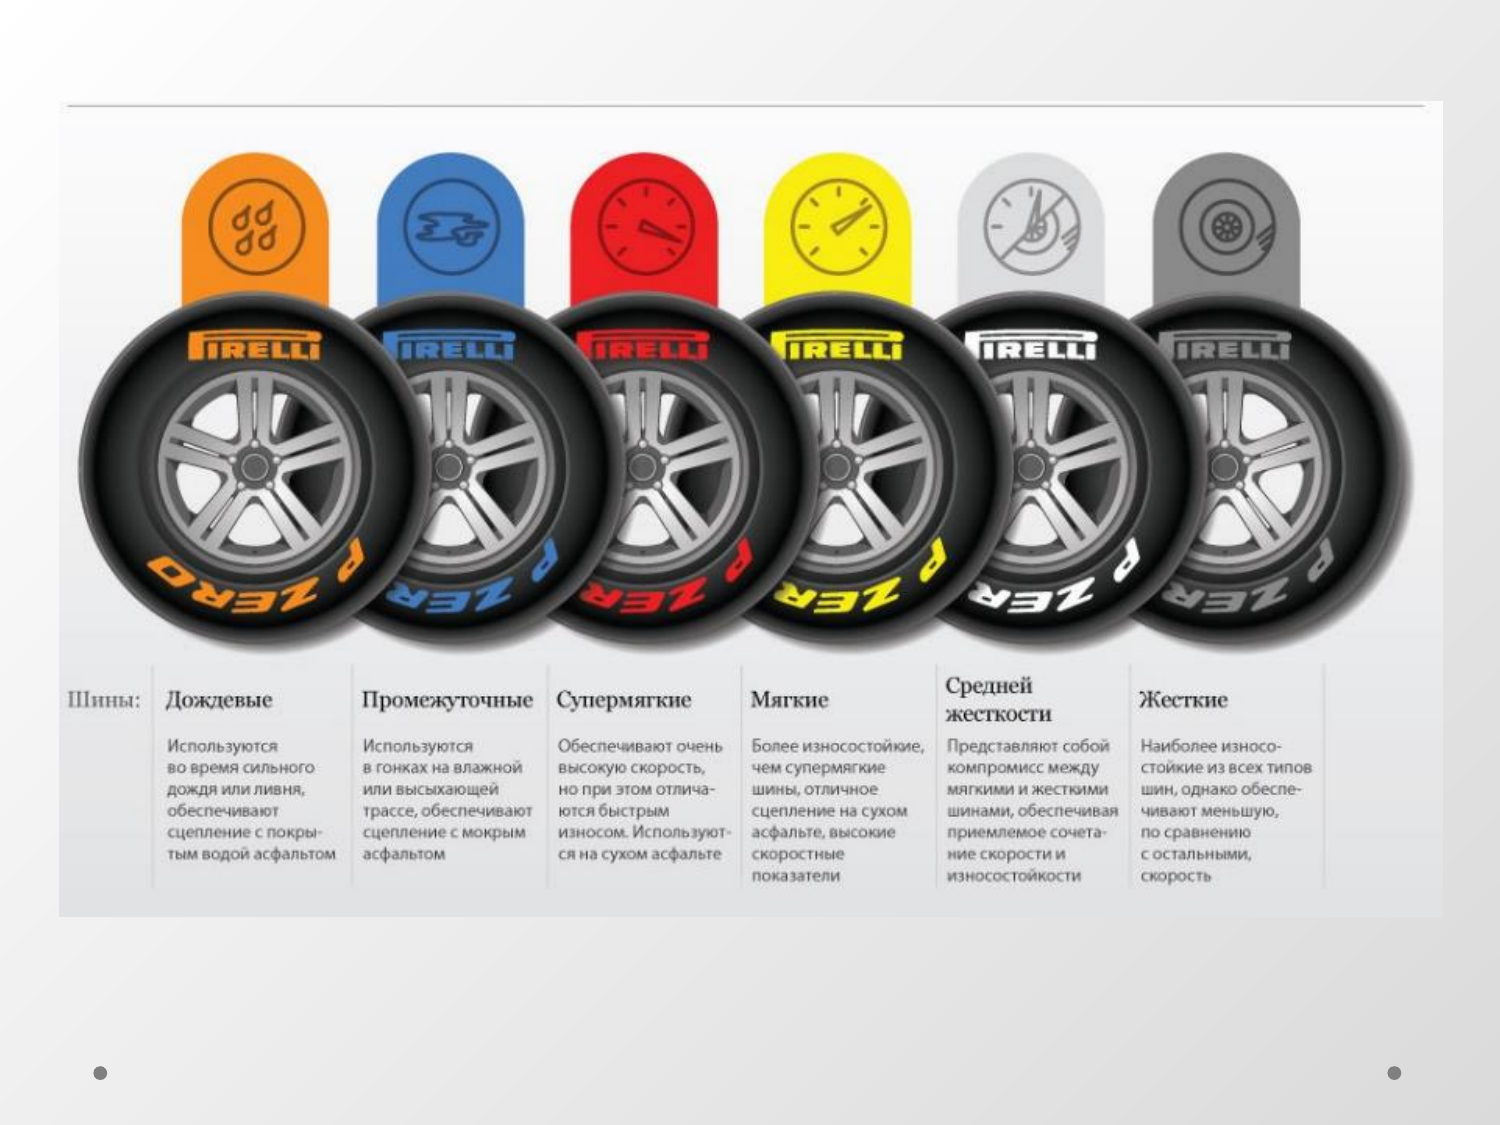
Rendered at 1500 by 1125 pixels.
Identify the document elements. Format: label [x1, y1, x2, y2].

picture [59, 101, 1443, 918]
